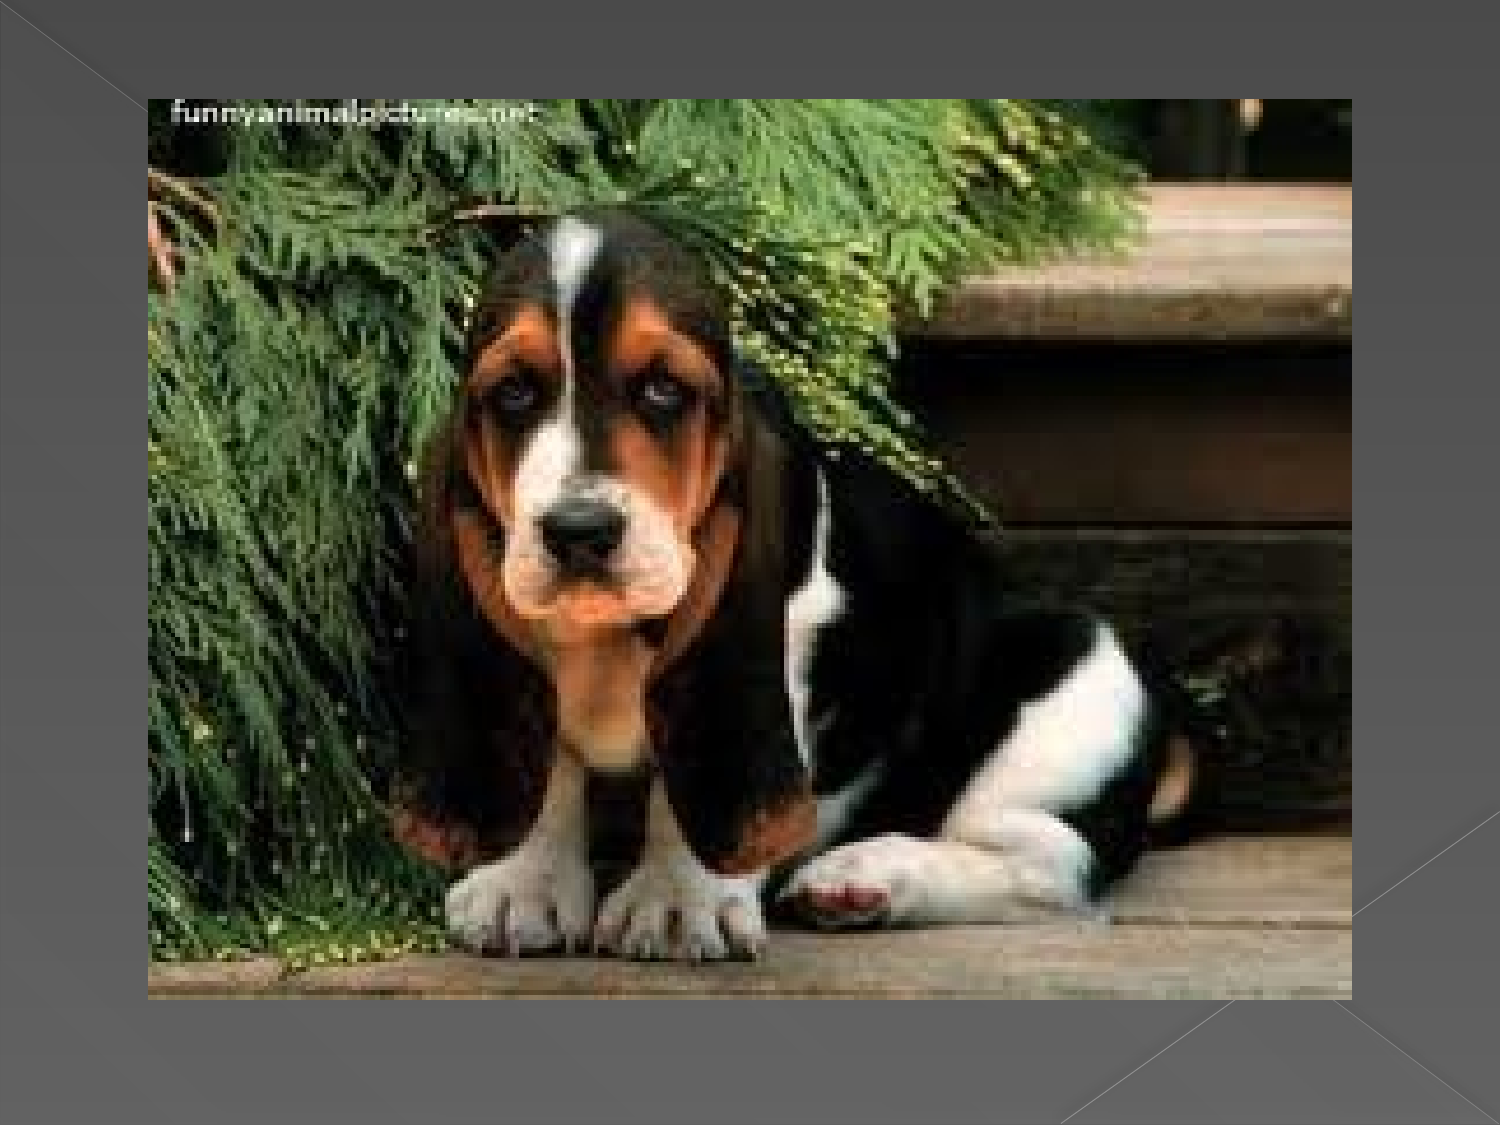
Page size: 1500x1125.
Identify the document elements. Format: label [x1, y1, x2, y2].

list [148, 99, 1352, 1001]
